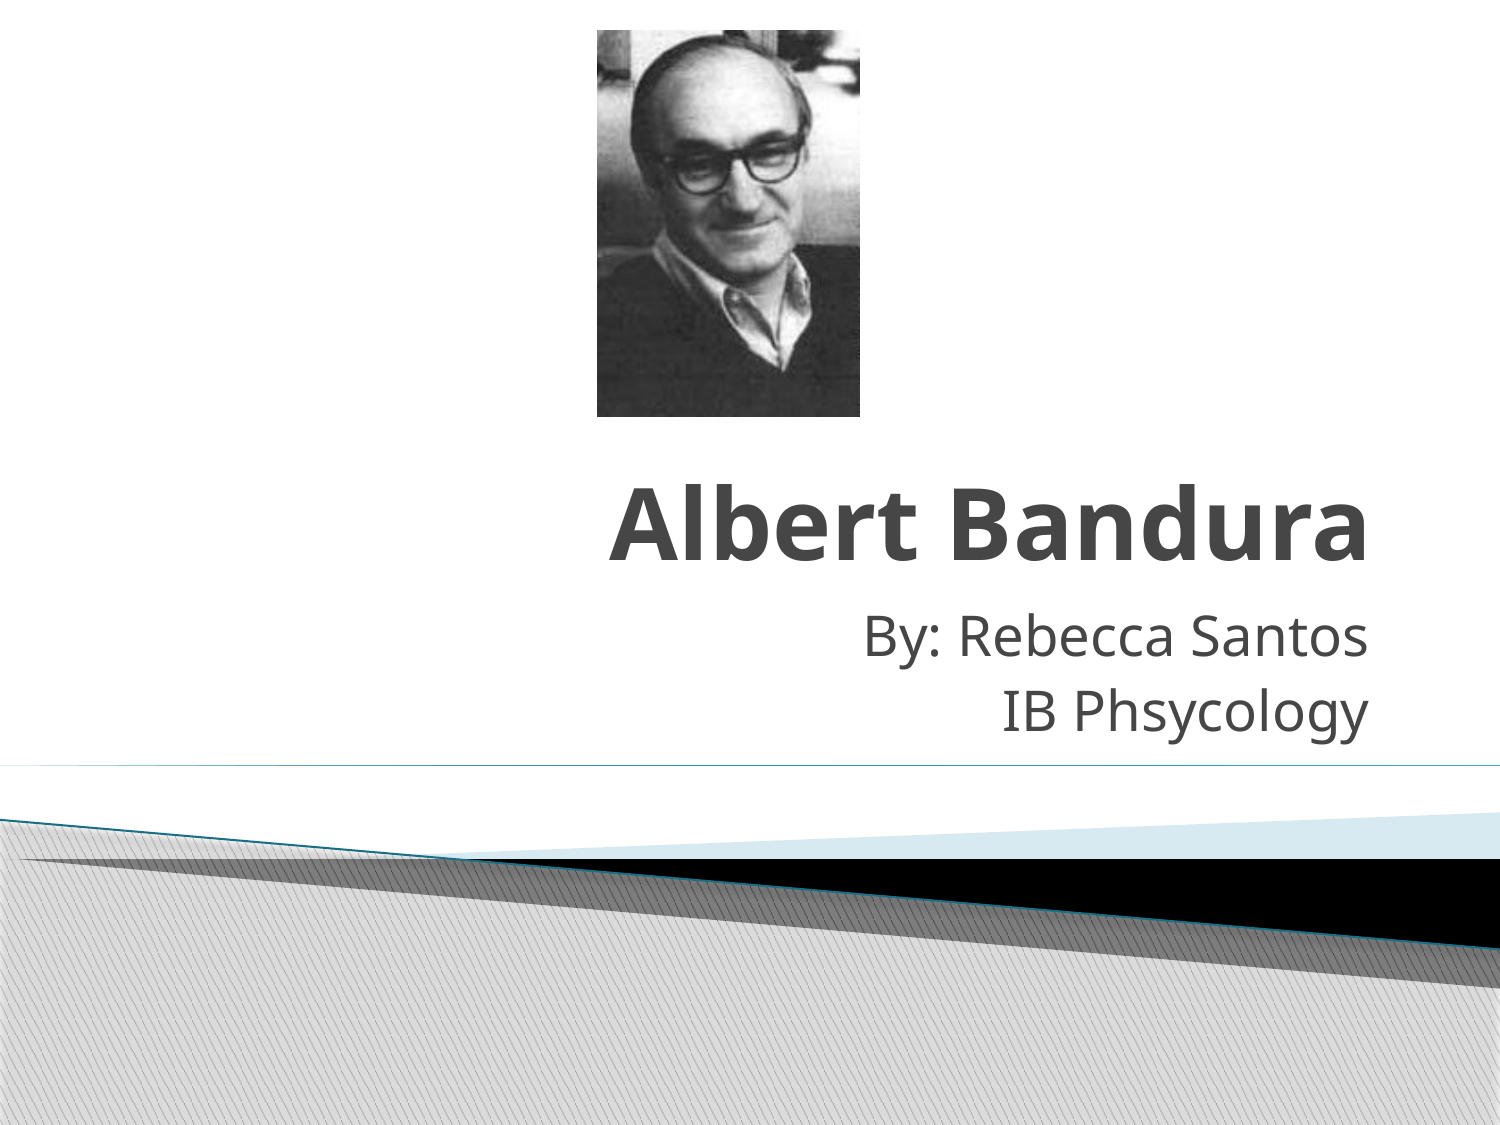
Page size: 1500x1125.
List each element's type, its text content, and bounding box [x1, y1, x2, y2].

picture [597, 29, 860, 417]
subtitle By: Rebecca Santos IB Phsycology [112, 592, 1388, 790]
picture [5, 859, 1500, 989]
title Albert Bandura [112, 287, 1388, 588]
